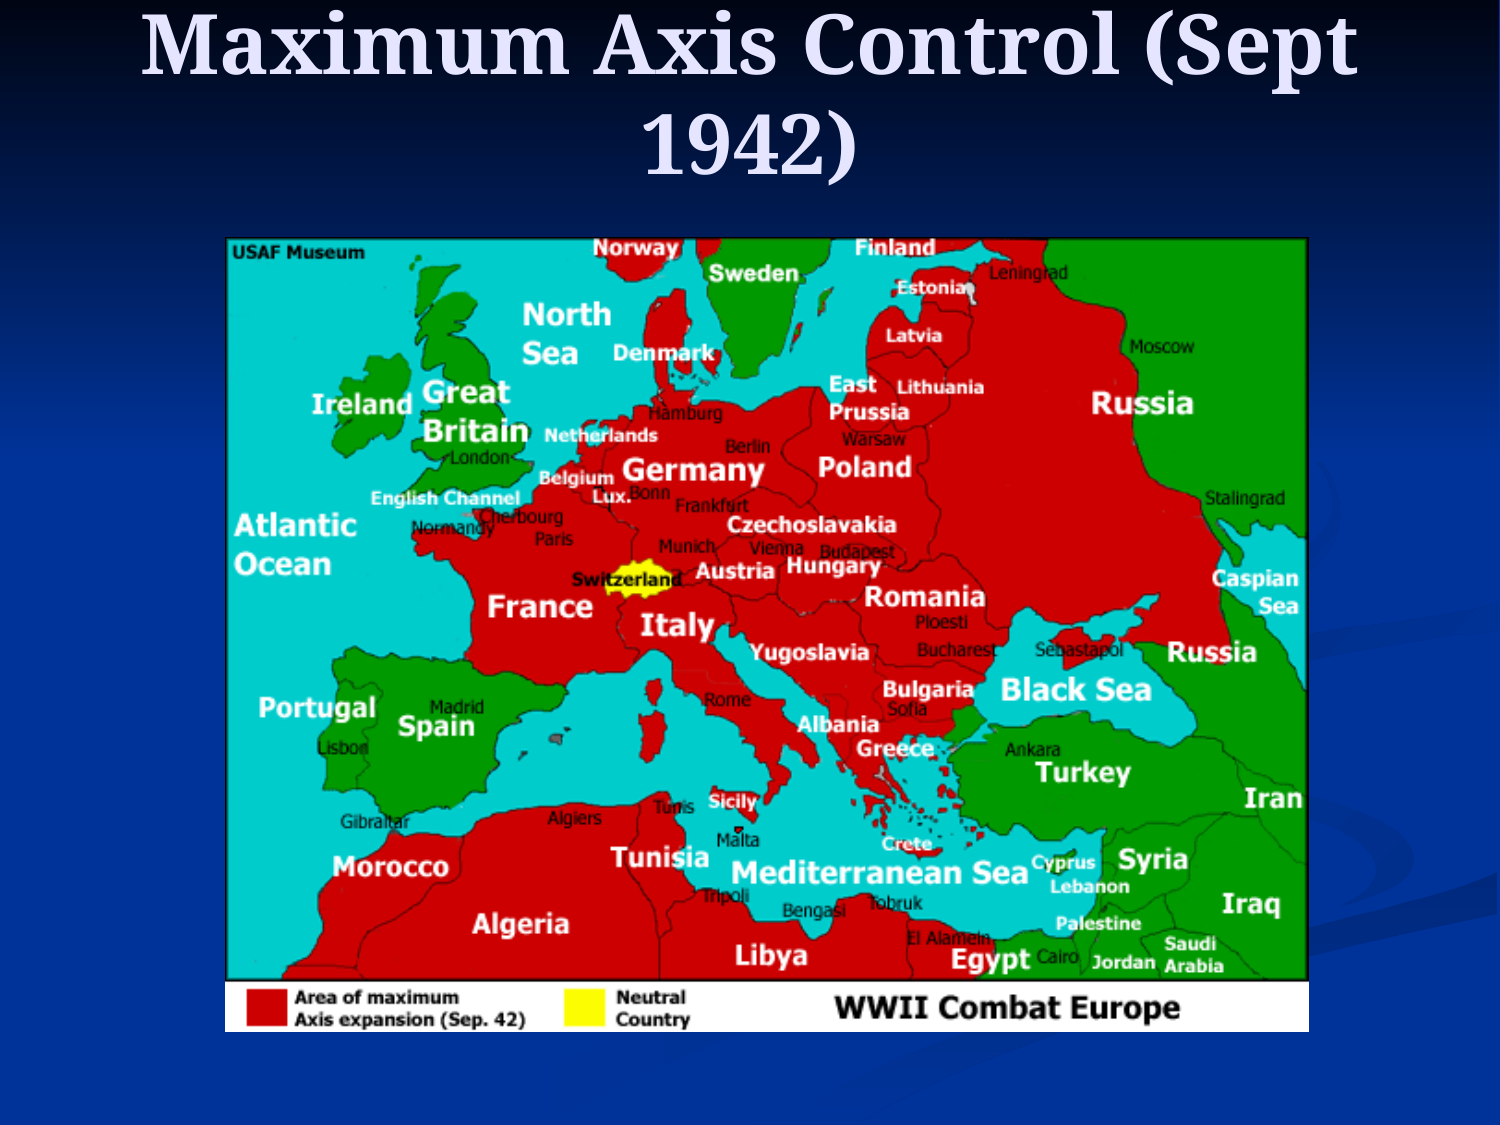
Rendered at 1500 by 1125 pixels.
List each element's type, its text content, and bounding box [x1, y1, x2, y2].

title Maximum Axis Control (Sept 1942) [74, 44, 1426, 138]
picture [224, 237, 1309, 1032]
